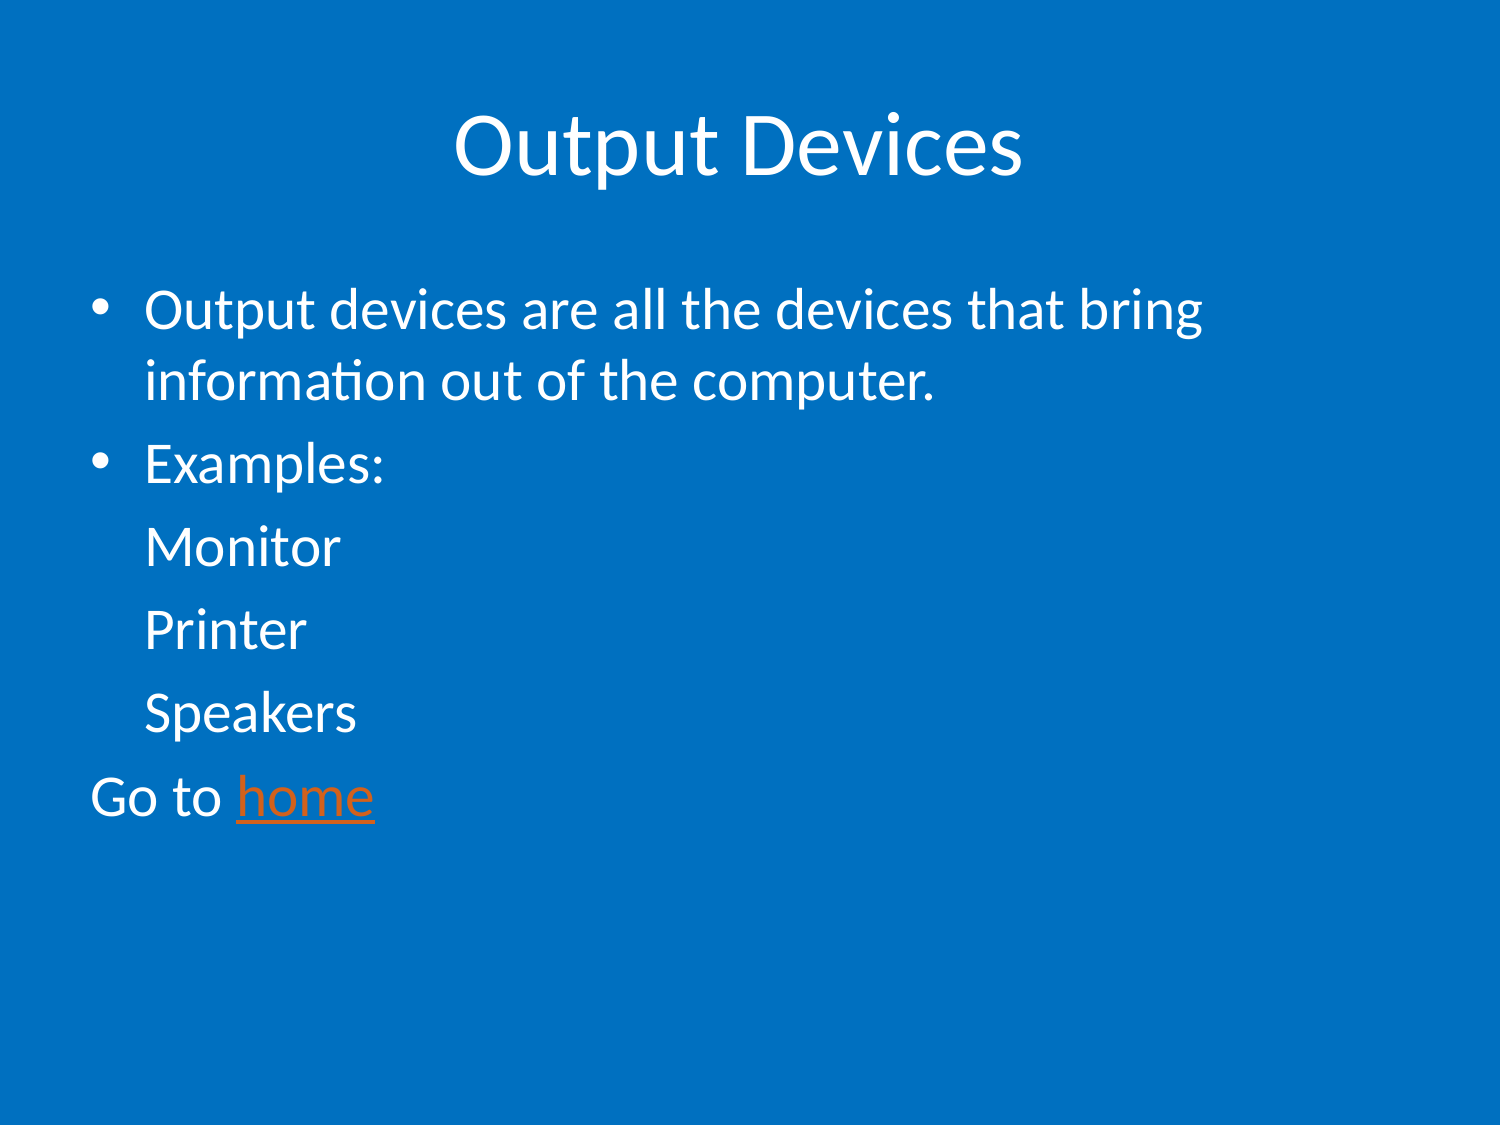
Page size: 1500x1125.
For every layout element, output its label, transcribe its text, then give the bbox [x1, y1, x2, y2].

title Output Devices [75, 45, 1425, 233]
list Output devices are all the devices that bring information out of the computer. Examples: Monitor Printer Speakers Go to home [75, 262, 1425, 1005]
